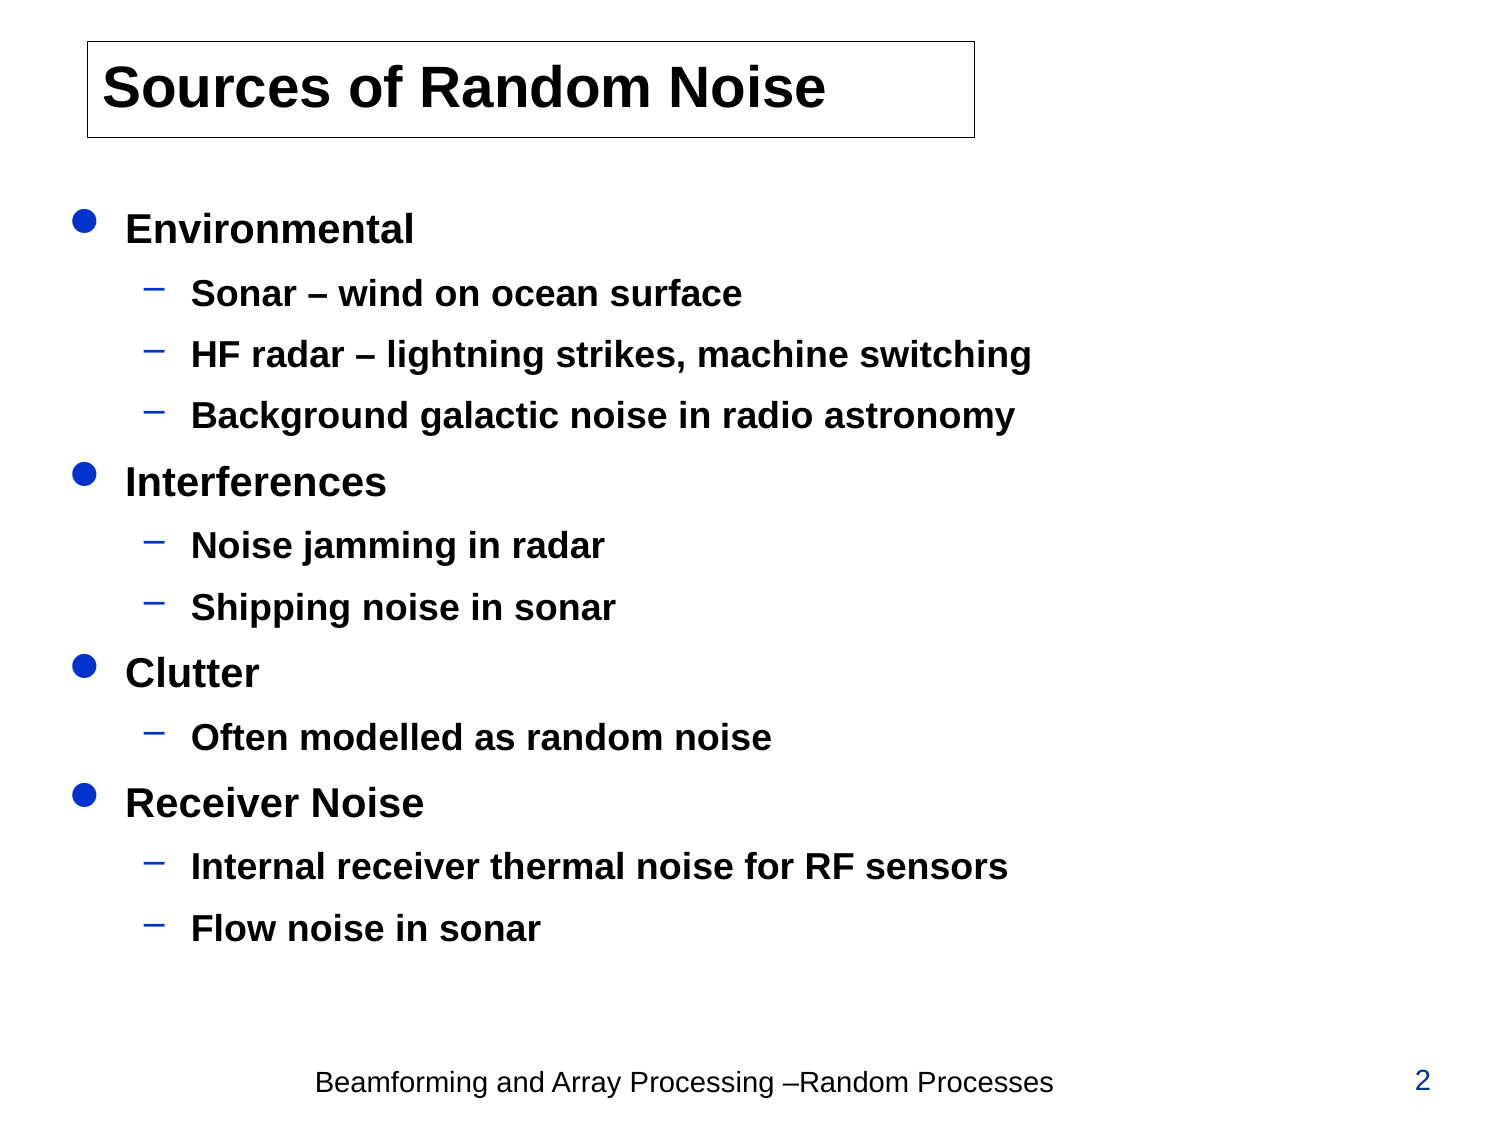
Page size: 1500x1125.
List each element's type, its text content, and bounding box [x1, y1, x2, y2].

title Sources of Random Noise [87, 41, 975, 138]
slide_number 2 [1207, 1055, 1447, 1102]
list Environmental Sonar – wind on ocean surface HF radar – lightning strikes, machine switching Background galactic noise in radio astronomy Interferences Noise jamming in radar Shipping noise in sonar Clutter Often modelled as random noise Receiver Noise Internal receiver thermal noise for RF sensors Flow noise in sonar [53, 184, 1447, 1016]
